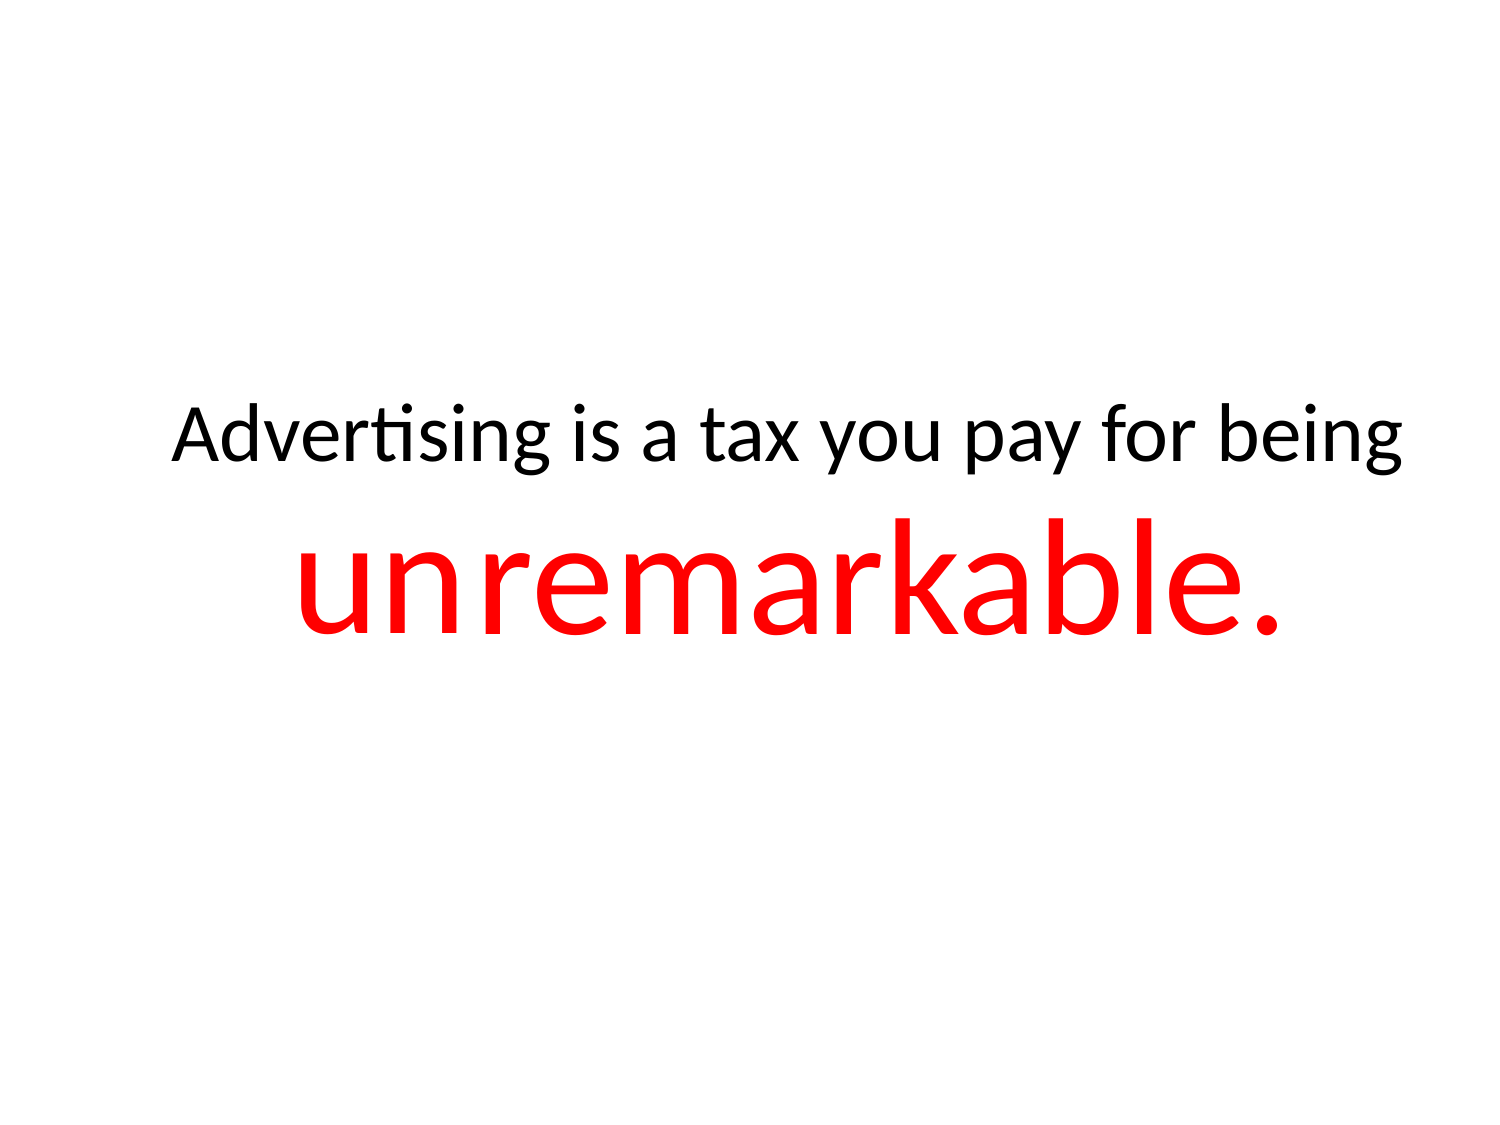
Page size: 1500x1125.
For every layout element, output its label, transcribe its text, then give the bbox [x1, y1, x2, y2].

text_box Advertising is a tax you pay for being [156, 370, 1435, 531]
text_box remarkable. [460, 531, 1346, 676]
text_box un [277, 531, 525, 675]
